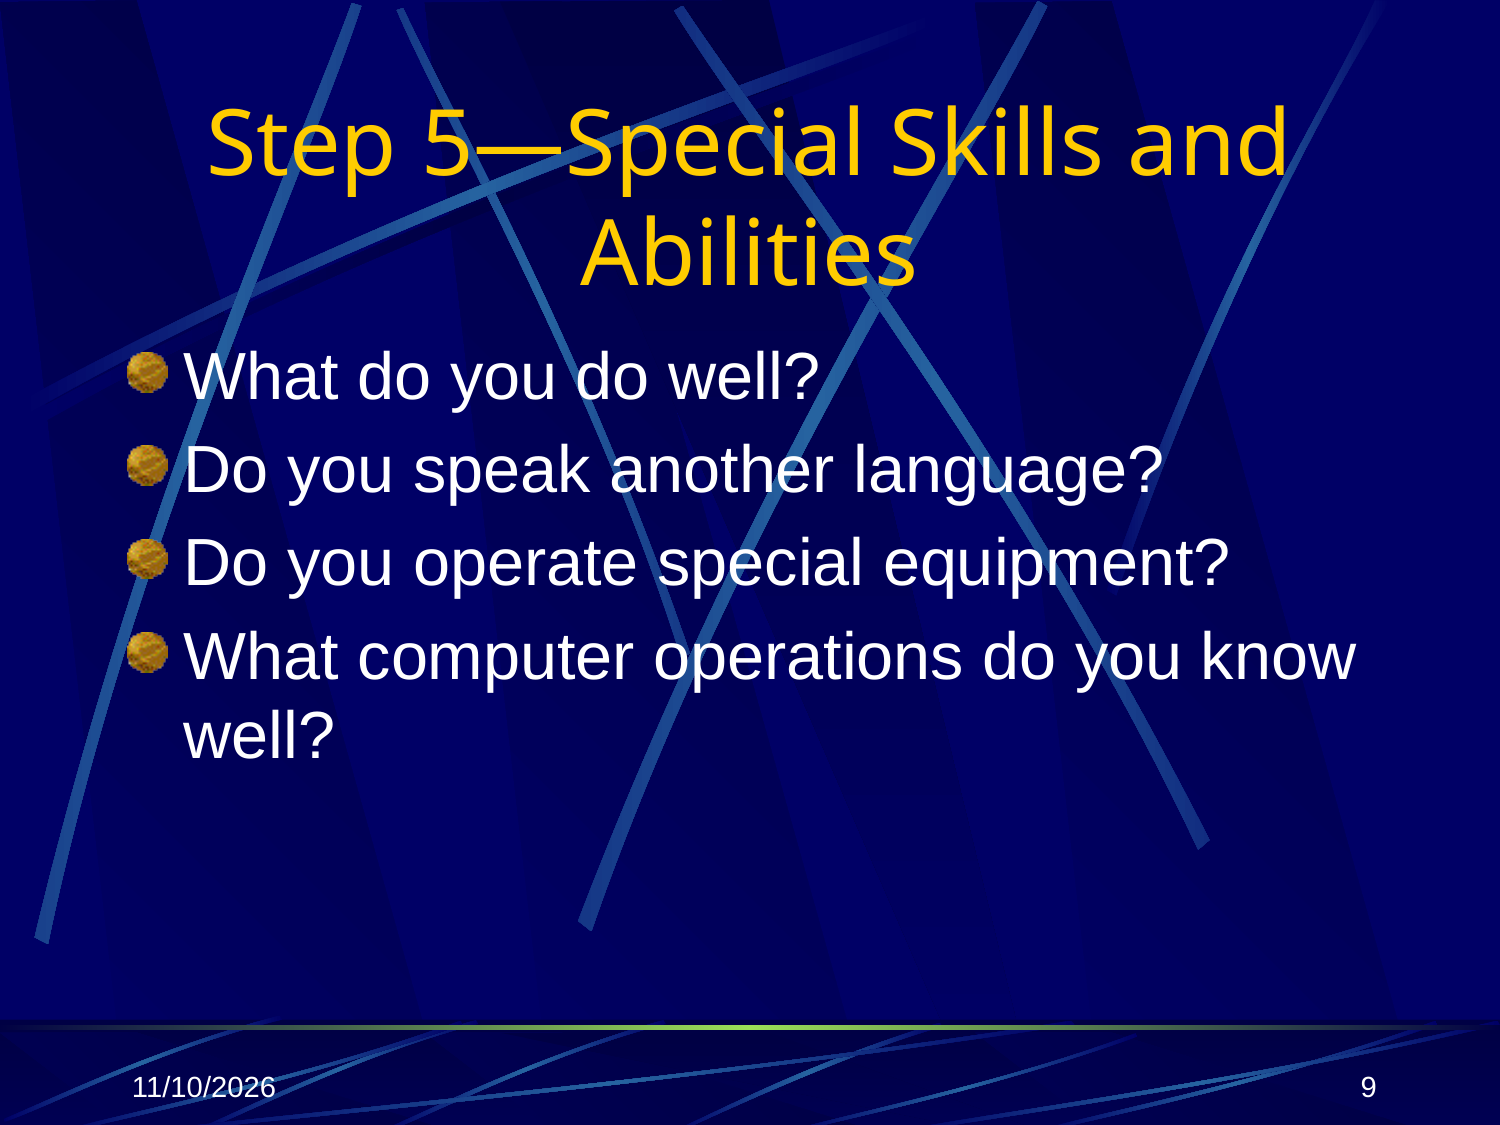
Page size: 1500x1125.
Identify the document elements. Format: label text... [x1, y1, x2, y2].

list What do you do well? Do you speak another language? Do you operate special equipment? What computer operations do you know well? [112, 324, 1388, 1001]
picture [127, 632, 168, 673]
picture [127, 445, 168, 486]
picture [127, 539, 168, 579]
picture [127, 352, 168, 393]
slide_number 9 [1079, 1035, 1393, 1111]
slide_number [116, 1035, 430, 1111]
title Step 5—Special Skills and Abilities [112, 76, 1388, 312]
